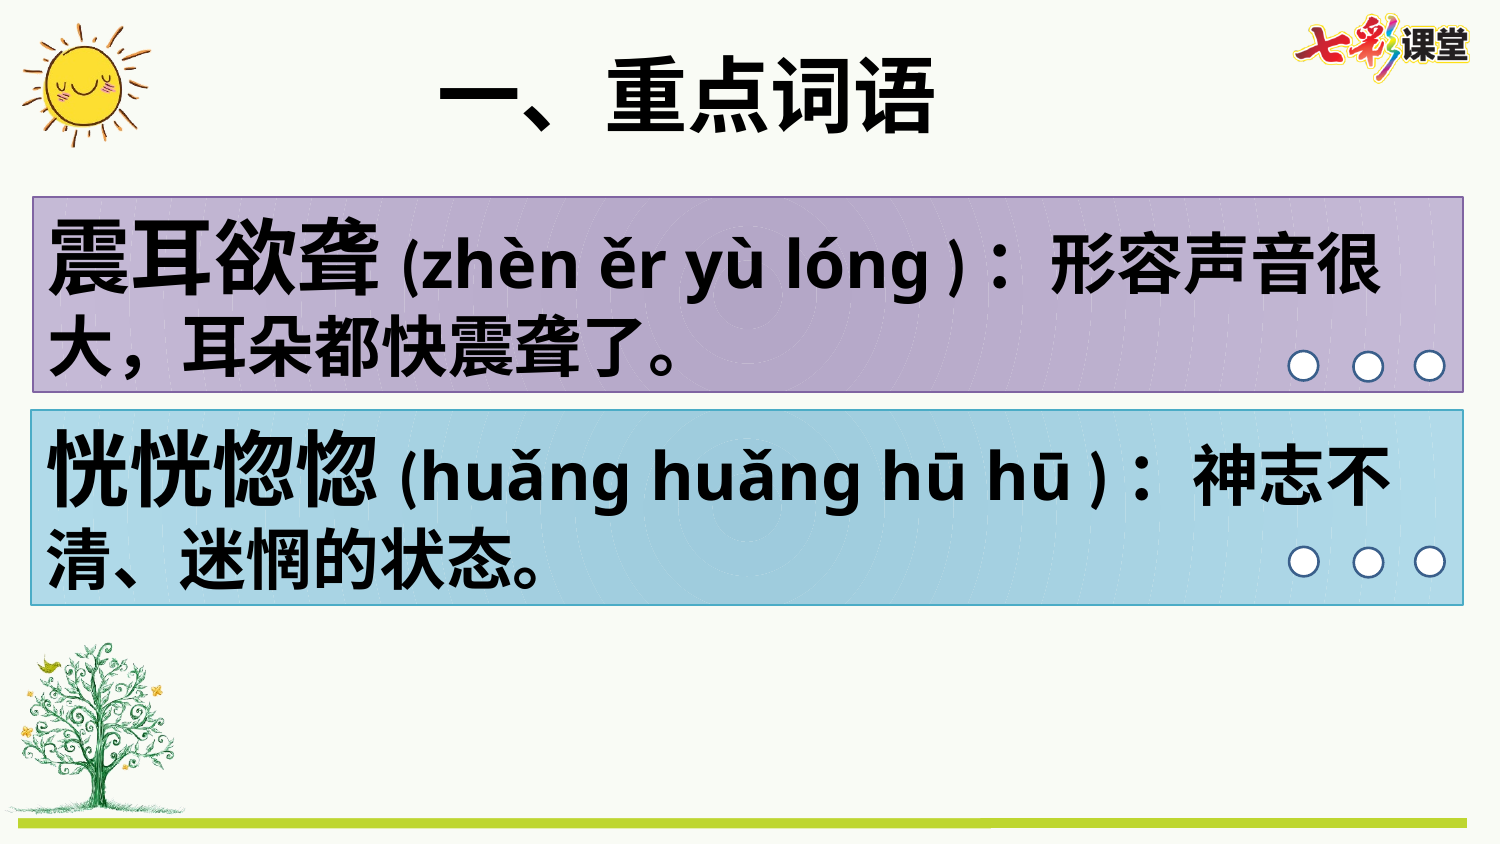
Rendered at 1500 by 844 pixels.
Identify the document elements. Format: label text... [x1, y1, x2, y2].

picture [0, 0, 173, 172]
picture [0, 608, 1467, 844]
text_box 一、重点词语 [422, 36, 953, 151]
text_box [30, 409, 1464, 608]
picture [1291, 9, 1472, 87]
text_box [32, 196, 1464, 395]
